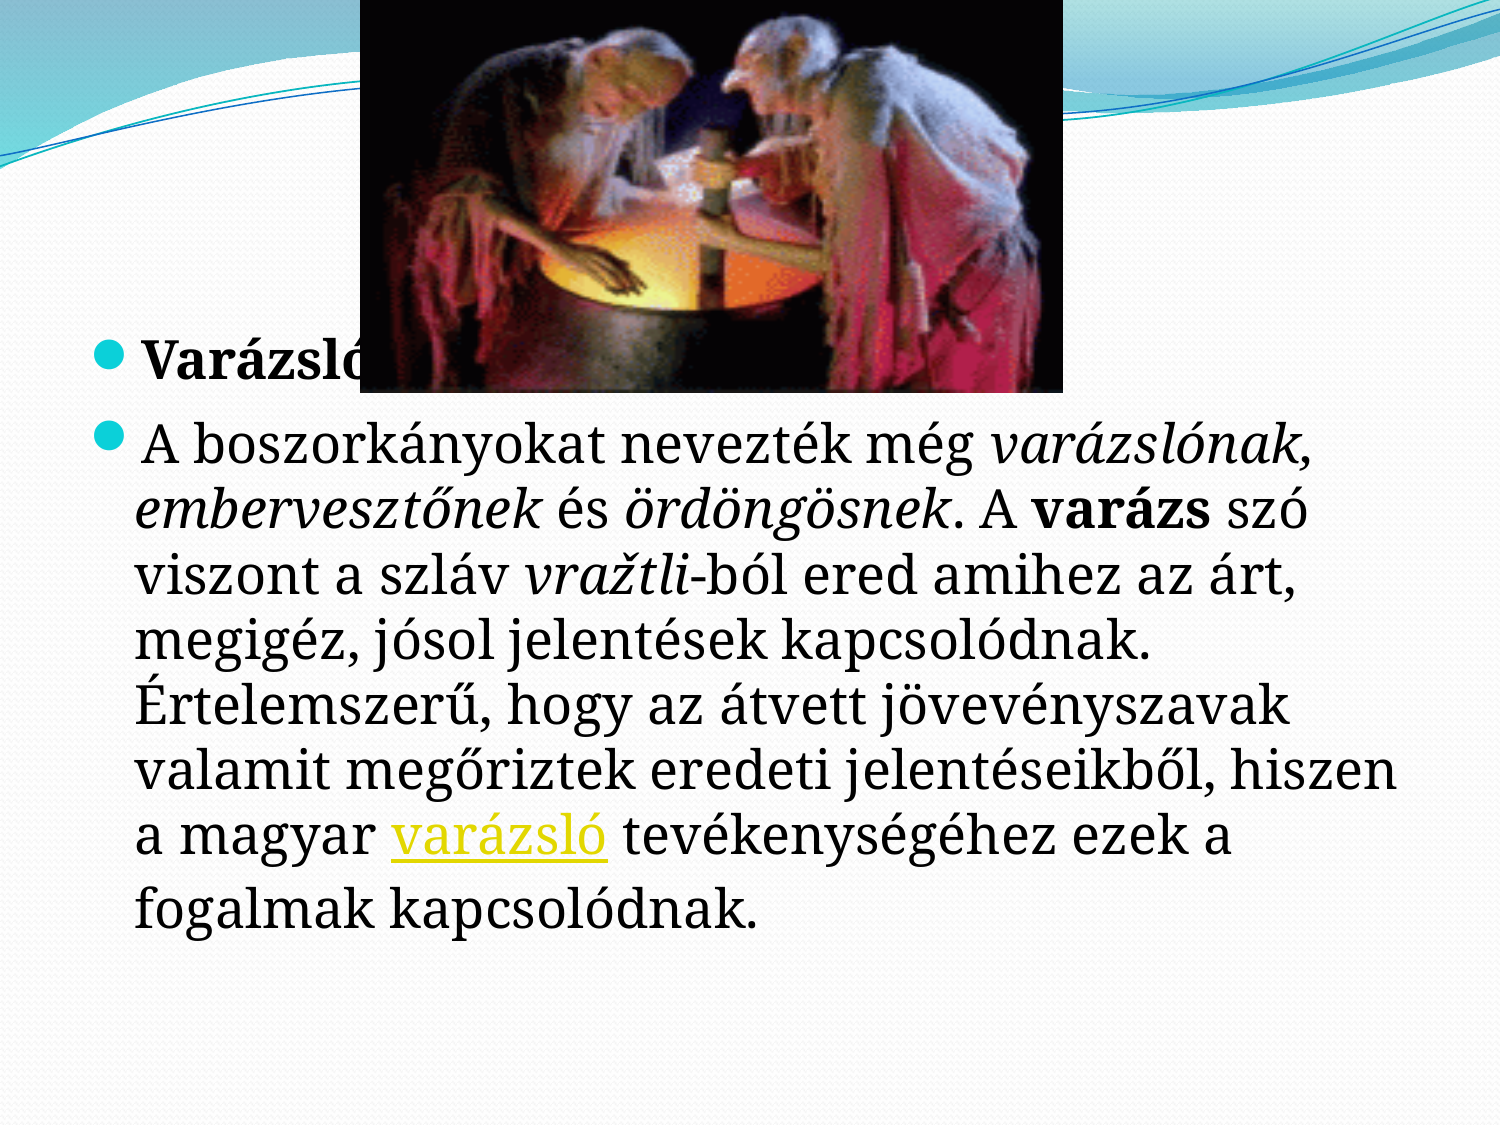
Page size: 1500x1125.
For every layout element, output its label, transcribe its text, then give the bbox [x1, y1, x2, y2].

picture [359, 0, 1063, 393]
list Varázsló [szerkesztés] A boszorkányokat nevezték még varázslónak, embervesztőnek és ördöngösnek. A varázs szó viszont a szláv vražtli-ból ered amihez az árt, megigéz, jósol jelentések kapcsolódnak. Értelemszerű, hogy az átvett jövevényszavak valamit megőriztek eredeti jelentéseikből, hiszen a magyar varázsló tevékenységéhez ezek a fogalmak kapcsolódnak. [75, 317, 1425, 1038]
